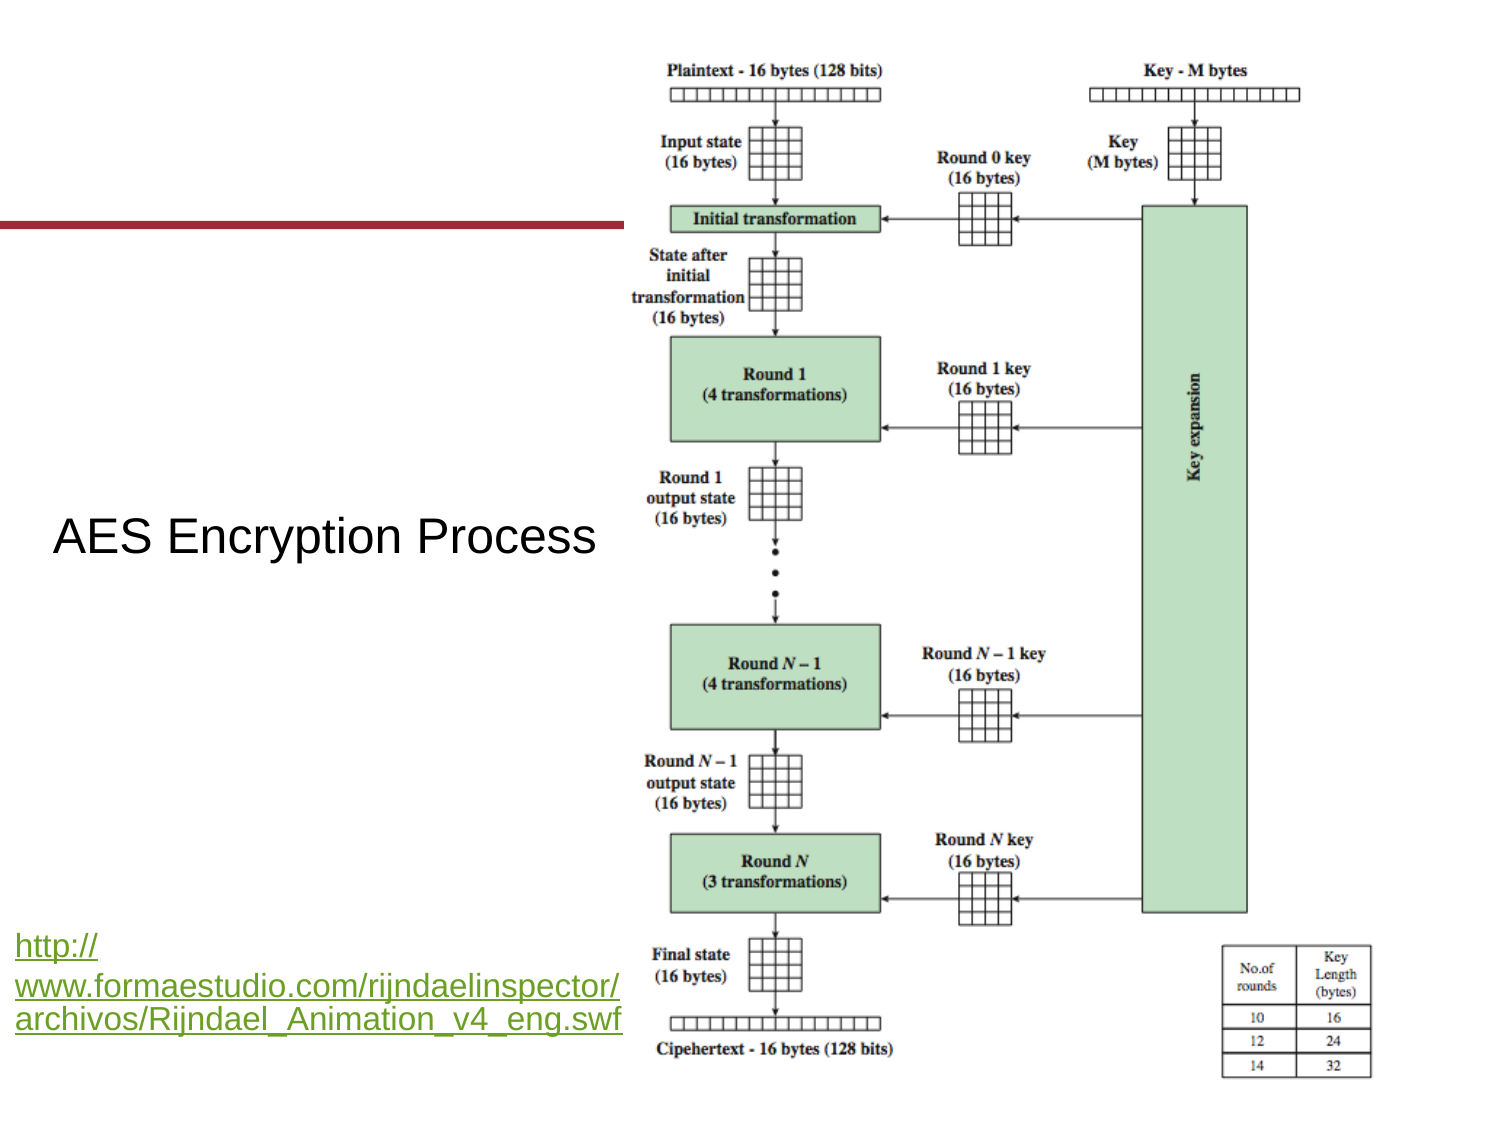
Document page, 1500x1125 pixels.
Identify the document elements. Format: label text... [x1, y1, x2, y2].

text_box AES Encryption Process [37, 162, 613, 905]
picture [624, 55, 1377, 1081]
text_box http://www.formaestudio.com/rijndaelinspector/archivos/Rijndael_Animation_v4_eng.swf [0, 916, 644, 1092]
